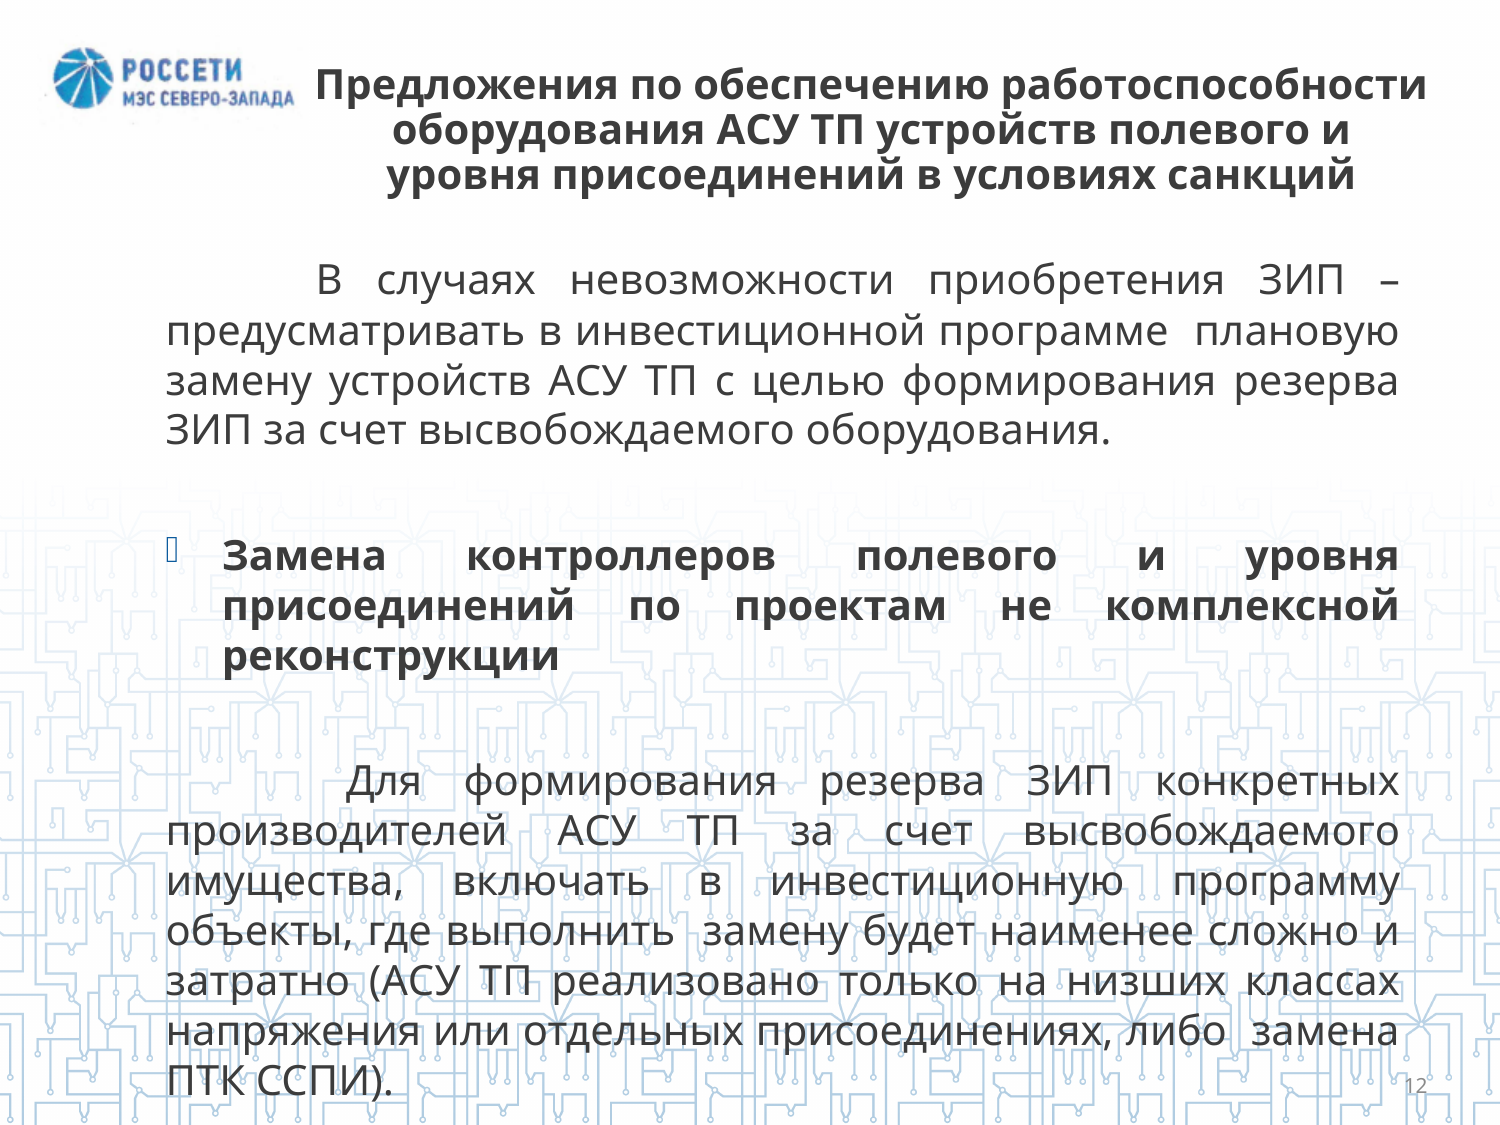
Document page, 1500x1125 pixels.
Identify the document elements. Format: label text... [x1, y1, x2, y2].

list В случаях невозможности приобретения ЗИП – предусматривать в инвестиционной программе плановую замену устройств АСУ ТП с целью формирования резерва ЗИП за счет высвобождаемого оборудования. Замена контроллеров полевого и уровня присоединений по проектам не комплексной реконструкции Для формирования резерва ЗИП конкретных производителей АСУ ТП за счет высвобождаемого имущества, включать в инвестиционную программу объекты, где выполнить замену будет наименее сложно и затратно (АСУ ТП реализовано только на низших классах напряжения или отдельных присоединениях, либо замена ПТК ССПИ). [165, 190, 1401, 1078]
picture [0, 0, 1500, 1125]
title Предложения по обеспечению работоспособности оборудования АСУ ТП устройств полевого и уровня присоединений в условиях санкций [312, 63, 1430, 171]
